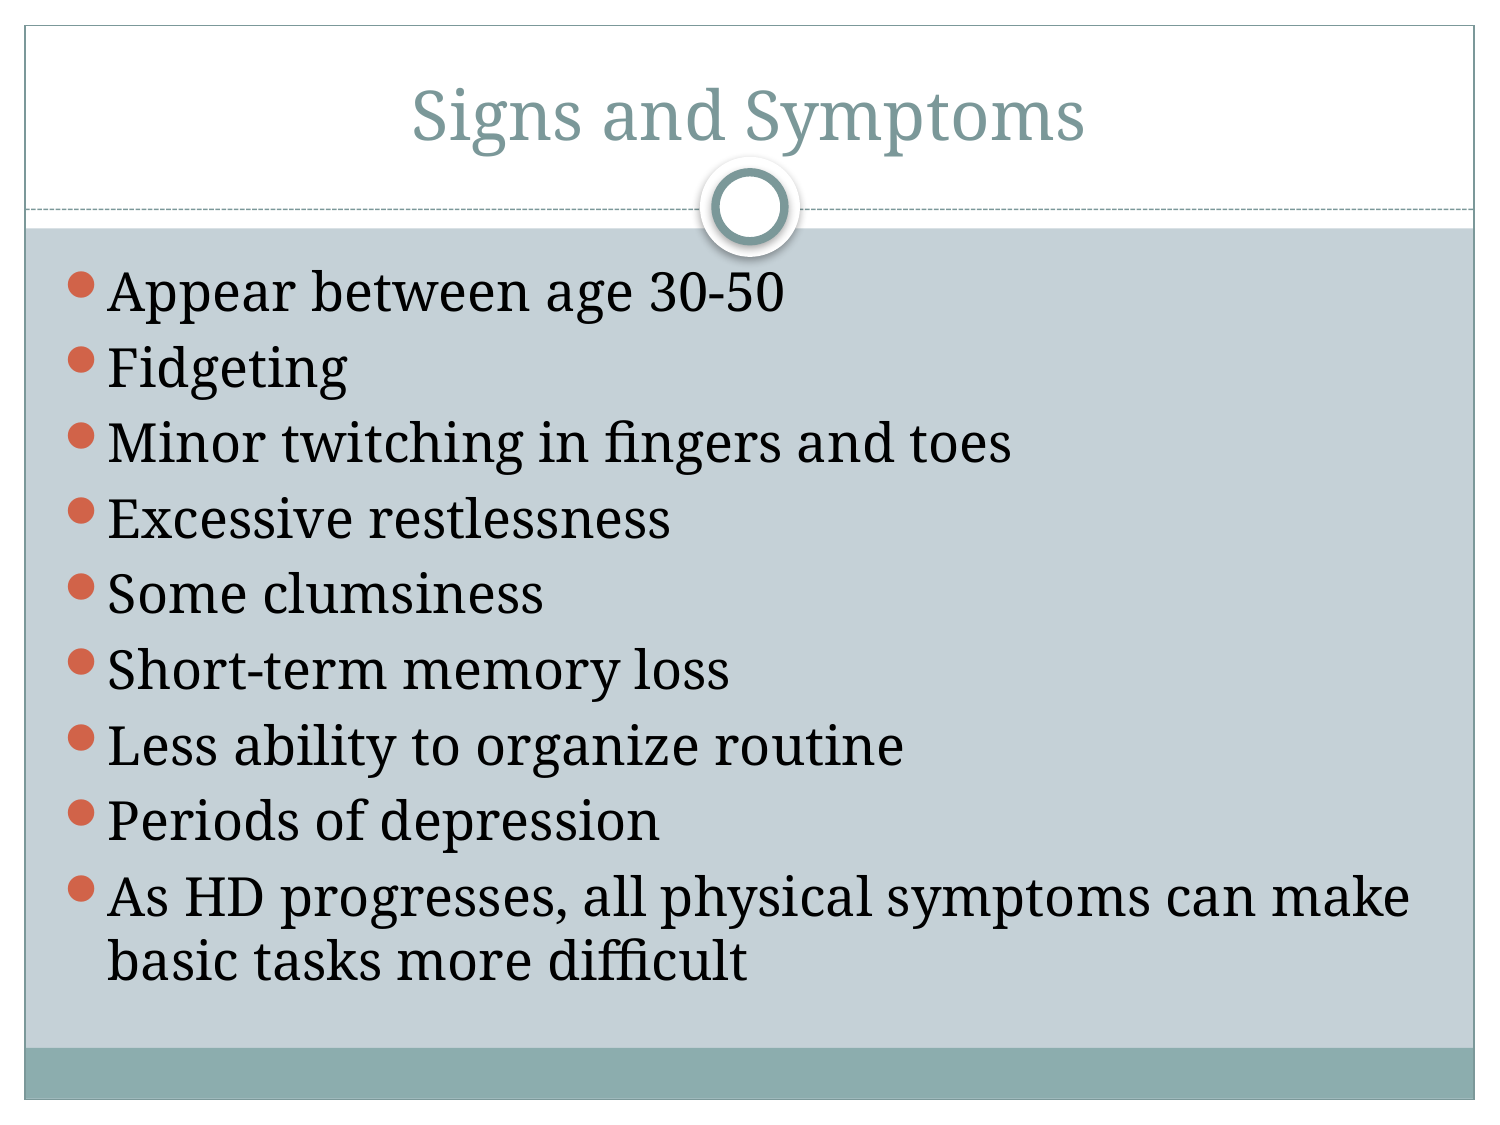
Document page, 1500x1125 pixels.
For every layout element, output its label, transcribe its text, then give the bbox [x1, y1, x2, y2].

list Appear between age 30-50 Fidgeting Minor twitching in fingers and toes Excessive restlessness Some clumsiness Short-term memory loss Less ability to organize routine Periods of depression As HD progresses, all physical symptoms can make basic tasks more difficult [49, 250, 1445, 1001]
title Signs and Symptoms [49, 37, 1450, 162]
